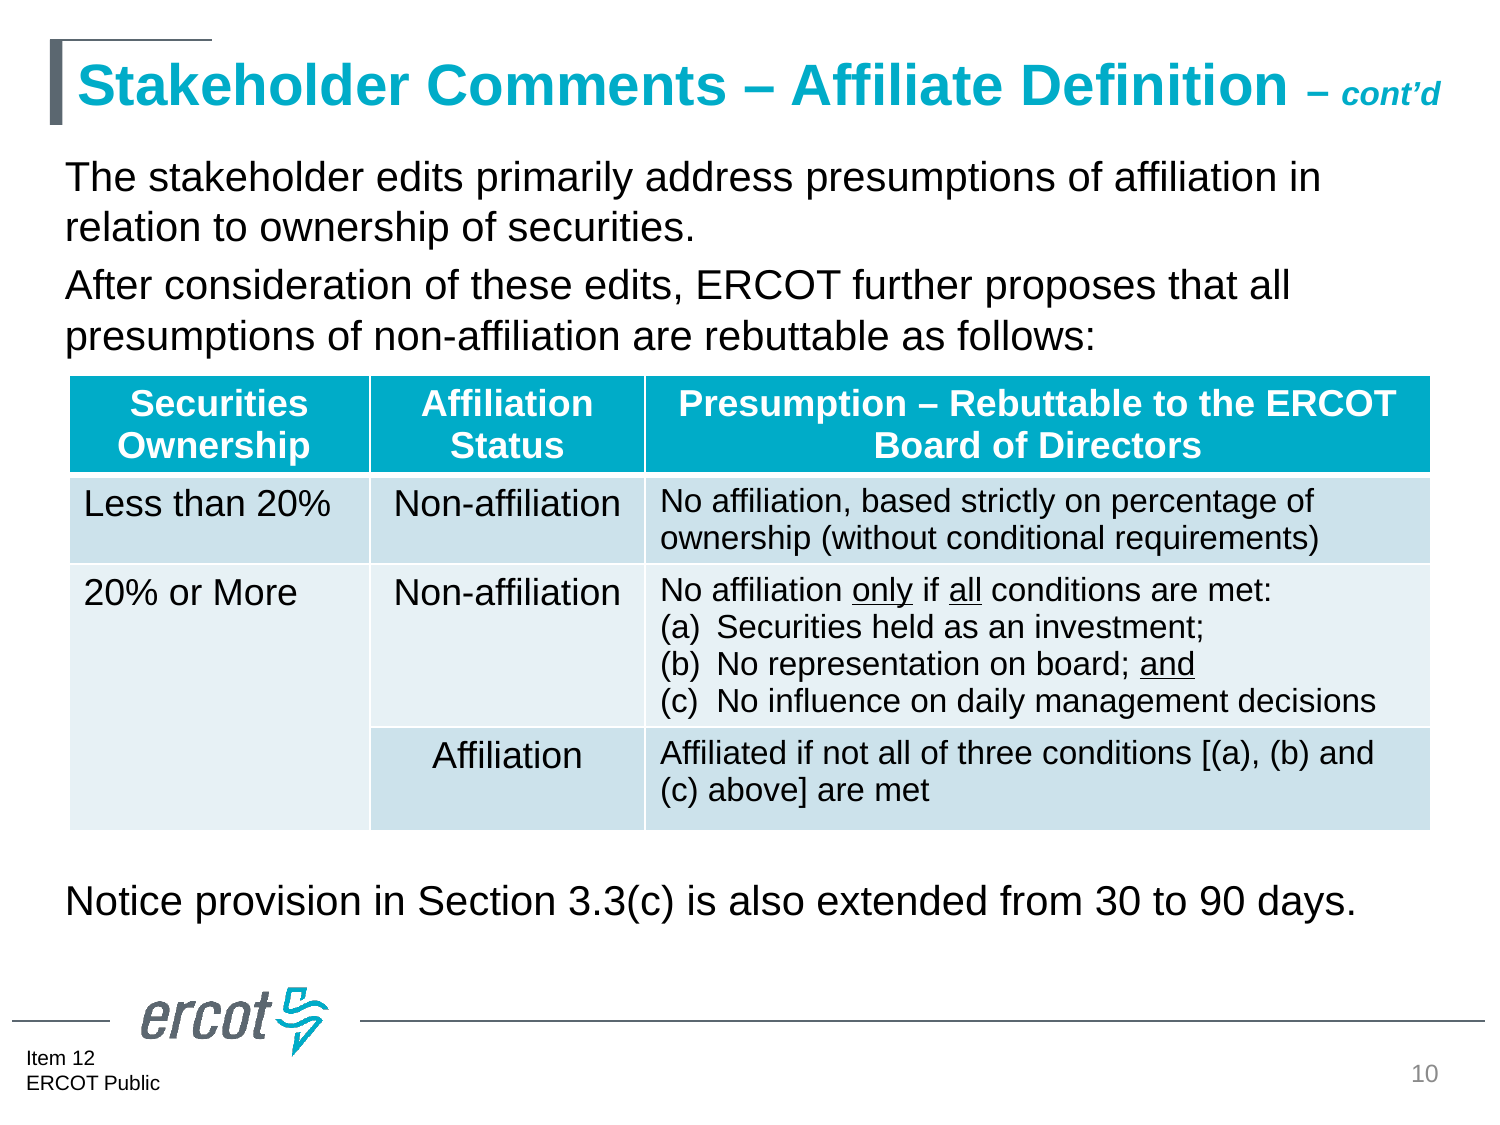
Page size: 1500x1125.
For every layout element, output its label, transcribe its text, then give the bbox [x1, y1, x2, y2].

picture [137, 1025, 332, 1059]
table_cell 20% or More [70, 565, 369, 830]
title Stakeholder Comments – Affiliate Definition – cont’d [62, 39, 1475, 134]
table_cell Less than 20% [70, 478, 369, 563]
table_cell Affiliation [371, 728, 644, 830]
table_header Securities Ownership [70, 376, 369, 472]
slide_number 10 [1374, 1033, 1475, 1083]
table_cell No affiliation, based strictly on percentage of ownership (without conditional requirements) [646, 478, 1430, 563]
list The stakeholder edits primarily address presumptions of affiliation in relation to ownership of securities. After consideration of these edits, ERCOT further proposes that all presumptions of non-affiliation are rebuttable as follows: · Notice provision in Section 3.3(c) is also extended from 30 to 90 days. [50, 142, 1450, 1025]
table_cell Affiliated if not all of three conditions [(a), (b) and (c) above] are met [646, 728, 1430, 830]
table_cell Non-affiliation [371, 565, 644, 726]
table_header Presumption – Rebuttable to the ERCOT Board of Directors [646, 376, 1430, 472]
table_cell Non-affiliation [371, 478, 644, 563]
table_cell No affiliation only if all conditions are met: Securities held as an investment; No representation on board; and No influence on daily management decisions [646, 565, 1430, 726]
table_header Affiliation Status [371, 376, 644, 472]
